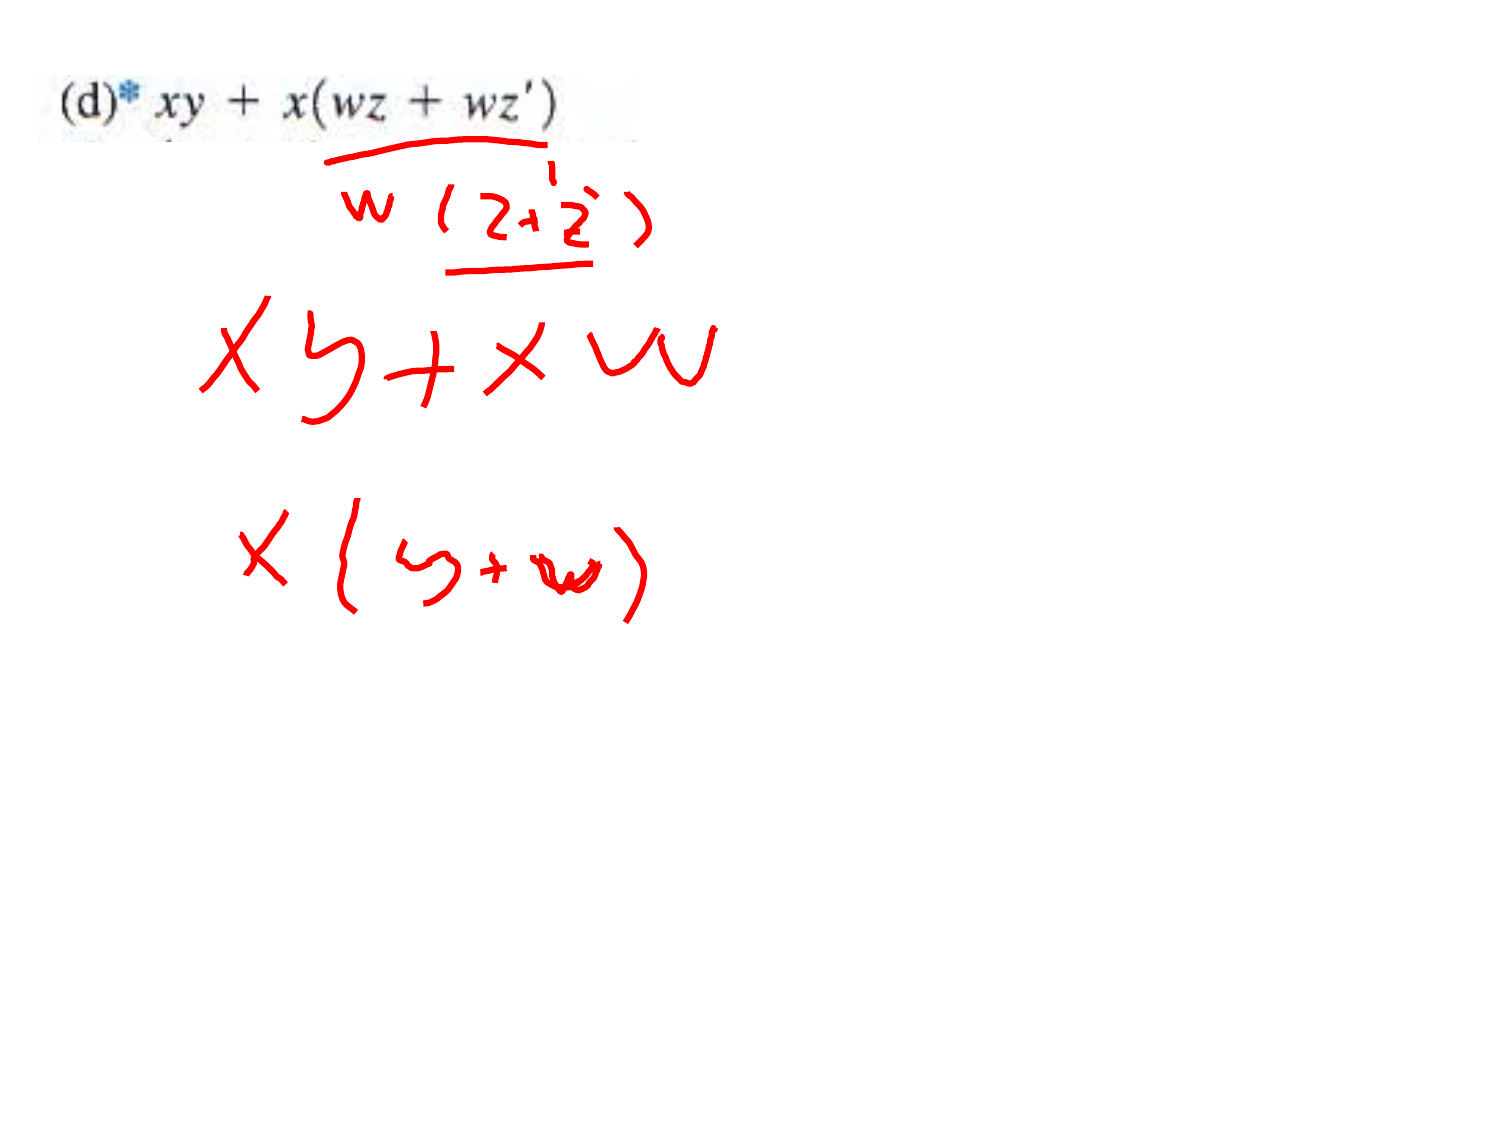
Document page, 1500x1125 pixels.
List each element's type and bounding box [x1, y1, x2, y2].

text_box [200, 138, 715, 623]
picture [37, 74, 638, 142]
